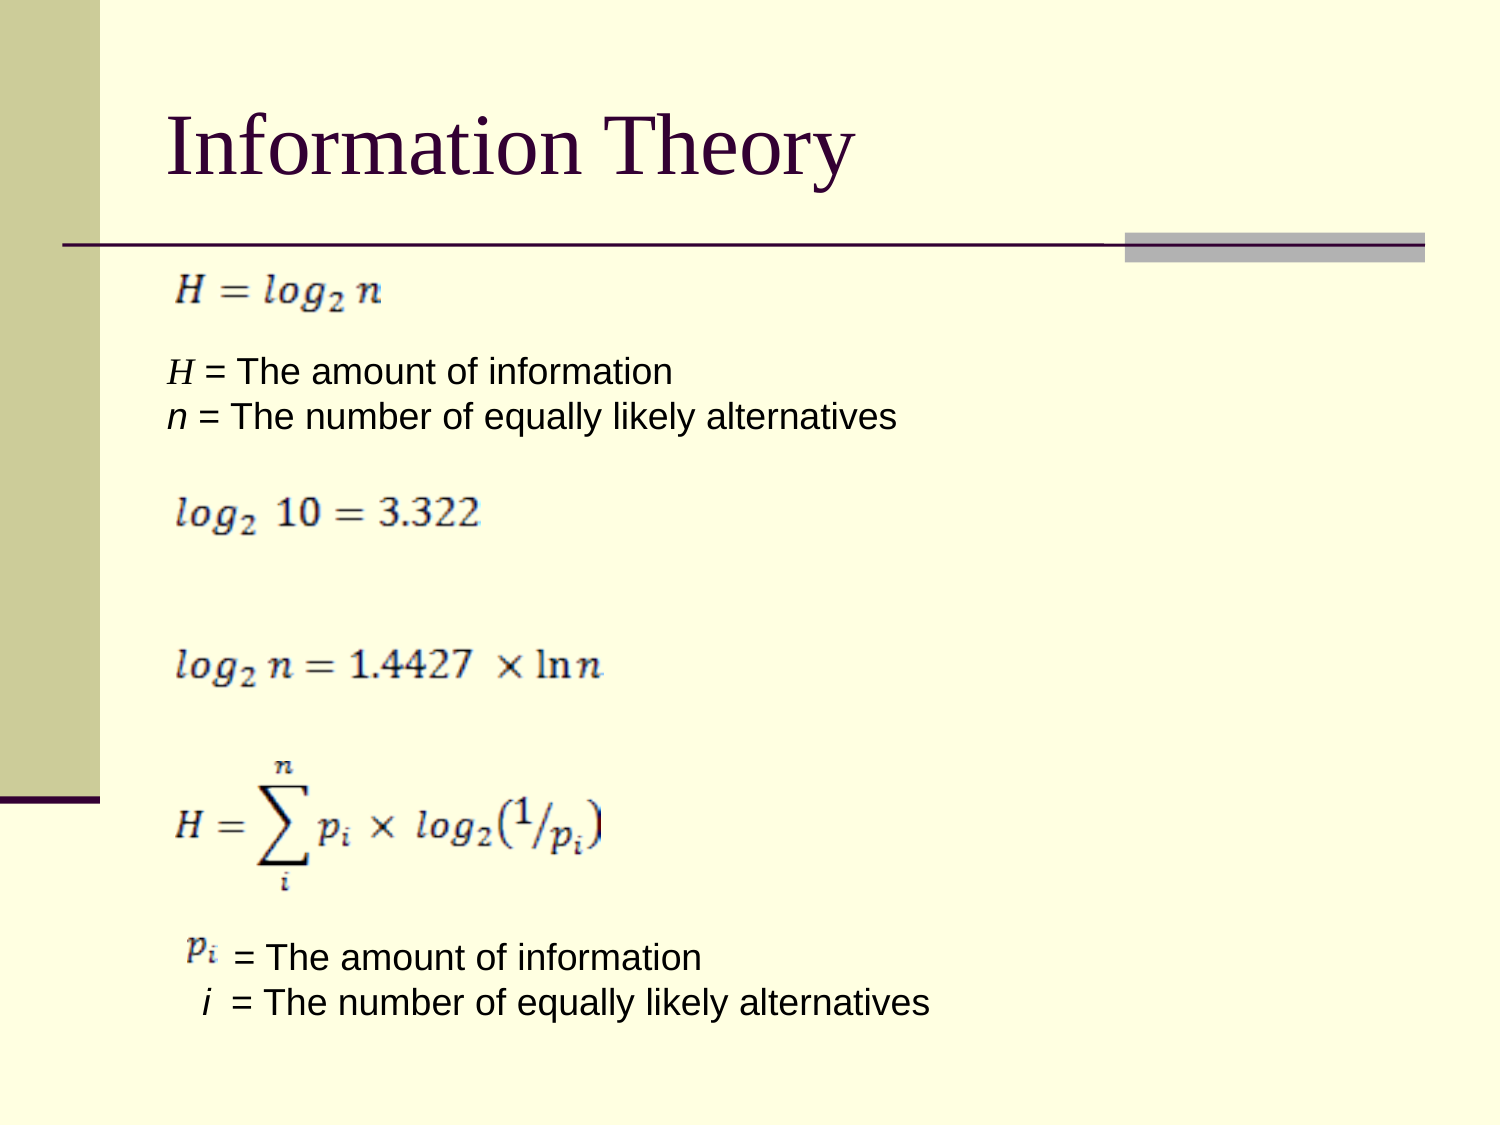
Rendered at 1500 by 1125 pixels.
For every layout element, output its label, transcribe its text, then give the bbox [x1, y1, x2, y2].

picture [175, 644, 604, 704]
title Information Theory [149, 45, 1426, 234]
picture [187, 925, 219, 977]
text_box = The amount of information i = The number of equally likely alternatives [187, 925, 1055, 1031]
picture [175, 269, 382, 329]
picture [175, 491, 481, 551]
picture [175, 761, 601, 903]
text_box H = The amount of information n = The number of equally likely alternatives [152, 339, 985, 445]
